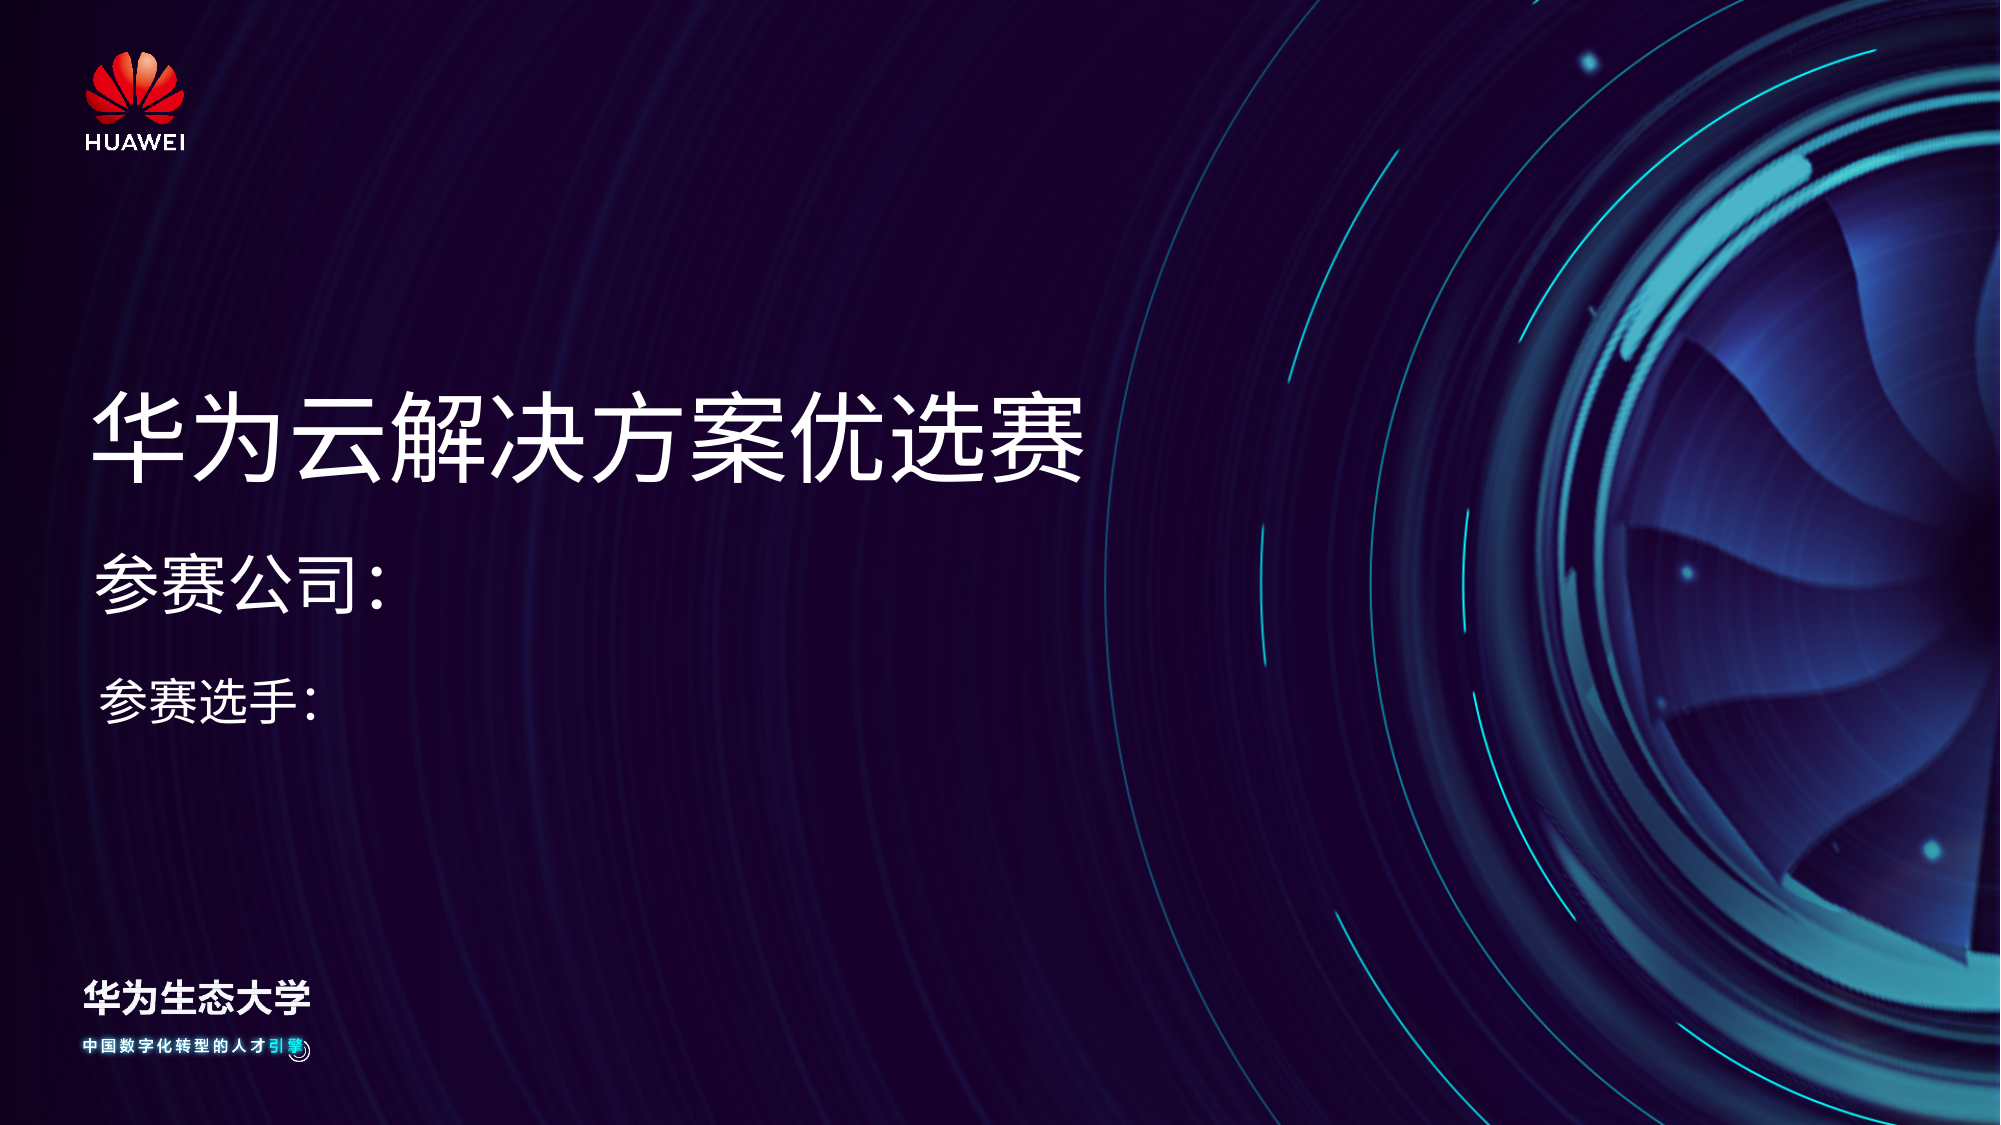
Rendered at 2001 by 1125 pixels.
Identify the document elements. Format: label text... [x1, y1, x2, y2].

picture [0, 0, 2000, 1125]
text_box 参赛选手： [83, 663, 1233, 738]
text_box 参赛公司： [73, 503, 1441, 663]
text_box 华为云解决方案优选赛 [73, 368, 1925, 528]
